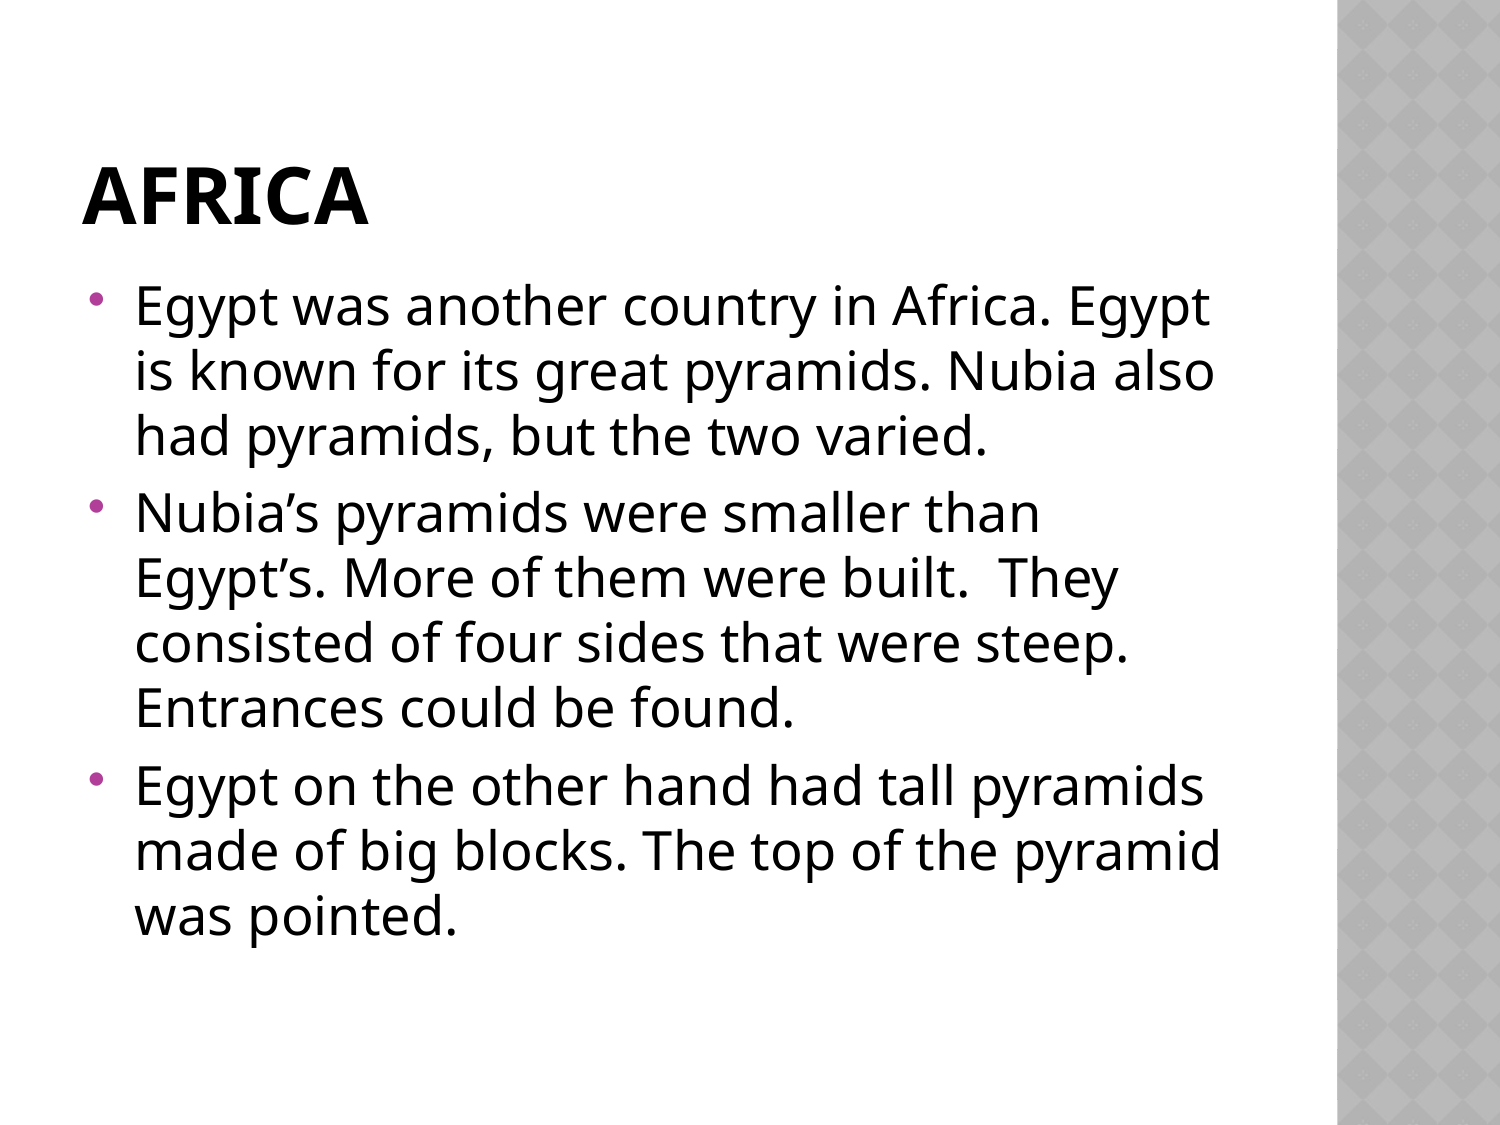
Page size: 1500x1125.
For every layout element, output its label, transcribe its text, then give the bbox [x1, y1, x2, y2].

title Africa [75, 52, 1263, 240]
list Egypt was another country in Africa. Egypt is known for its great pyramids. Nubia also had pyramids, but the two varied. Nubia’s pyramids were smaller than Egypt’s. More of them were built. They consisted of four sides that were steep. Entrances could be found. Egypt on the other hand had tall pyramids made of big blocks. The top of the pyramid was pointed. [75, 264, 1263, 1059]
